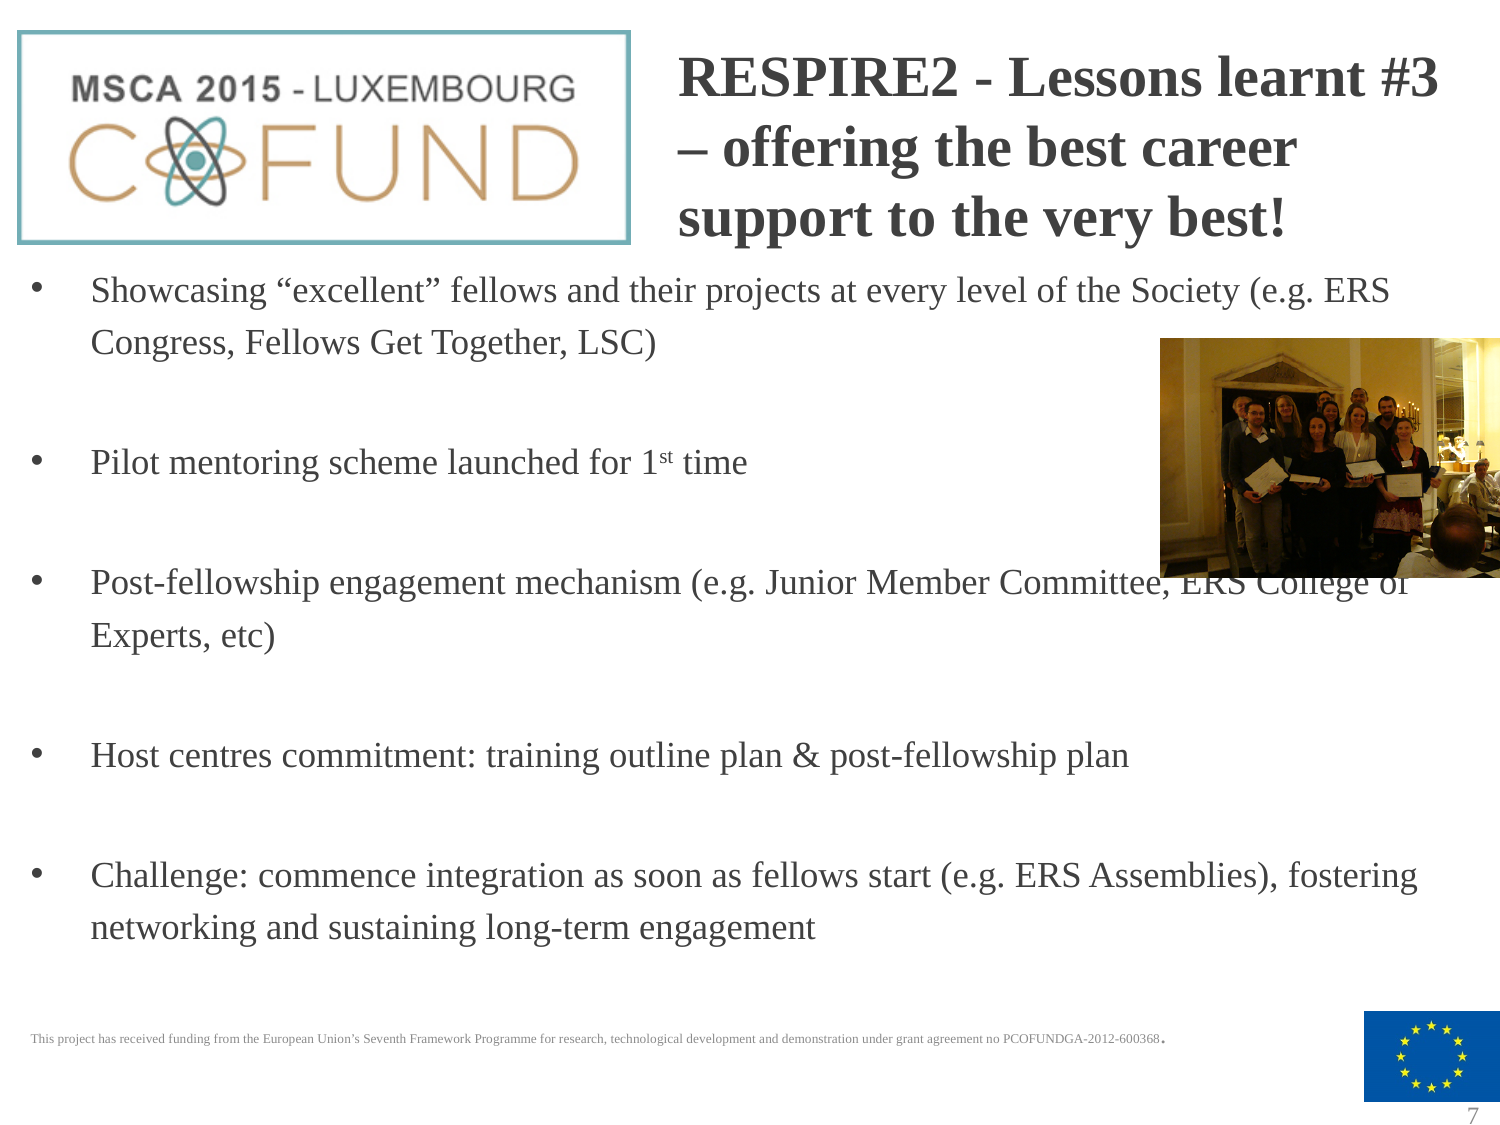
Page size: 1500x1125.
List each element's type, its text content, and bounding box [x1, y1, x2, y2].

text_box RESPIRE2 - Lessons learnt #3 – offering the best career support to the very best! [664, 30, 1491, 245]
picture [17, 30, 631, 246]
subtitle Showcasing “excellent” fellows and their projects at every level of the Society (e.g. ERS Congress, Fellows Get Together, LSC) Pilot mentoring scheme launched for 1st time Post-fellowship engagement mechanism (e.g. Junior Member Committee, ERS College of Experts, etc) Host centres commitment: training outline plan & post-fellowship plan Challenge: commence integration as soon as fellows start (e.g. ERS Assemblies), fostering networking and sustaining long-term engagement This project has received funding from the European Union’s Seventh Framework Programme for research, technological development and demonstration under grant agreement no PCOFUNDGA-2012-600368. [15, 137, 1481, 1085]
footer 7 [1019, 1054, 1495, 1115]
picture [1363, 1011, 1500, 1102]
picture [1160, 337, 1500, 578]
